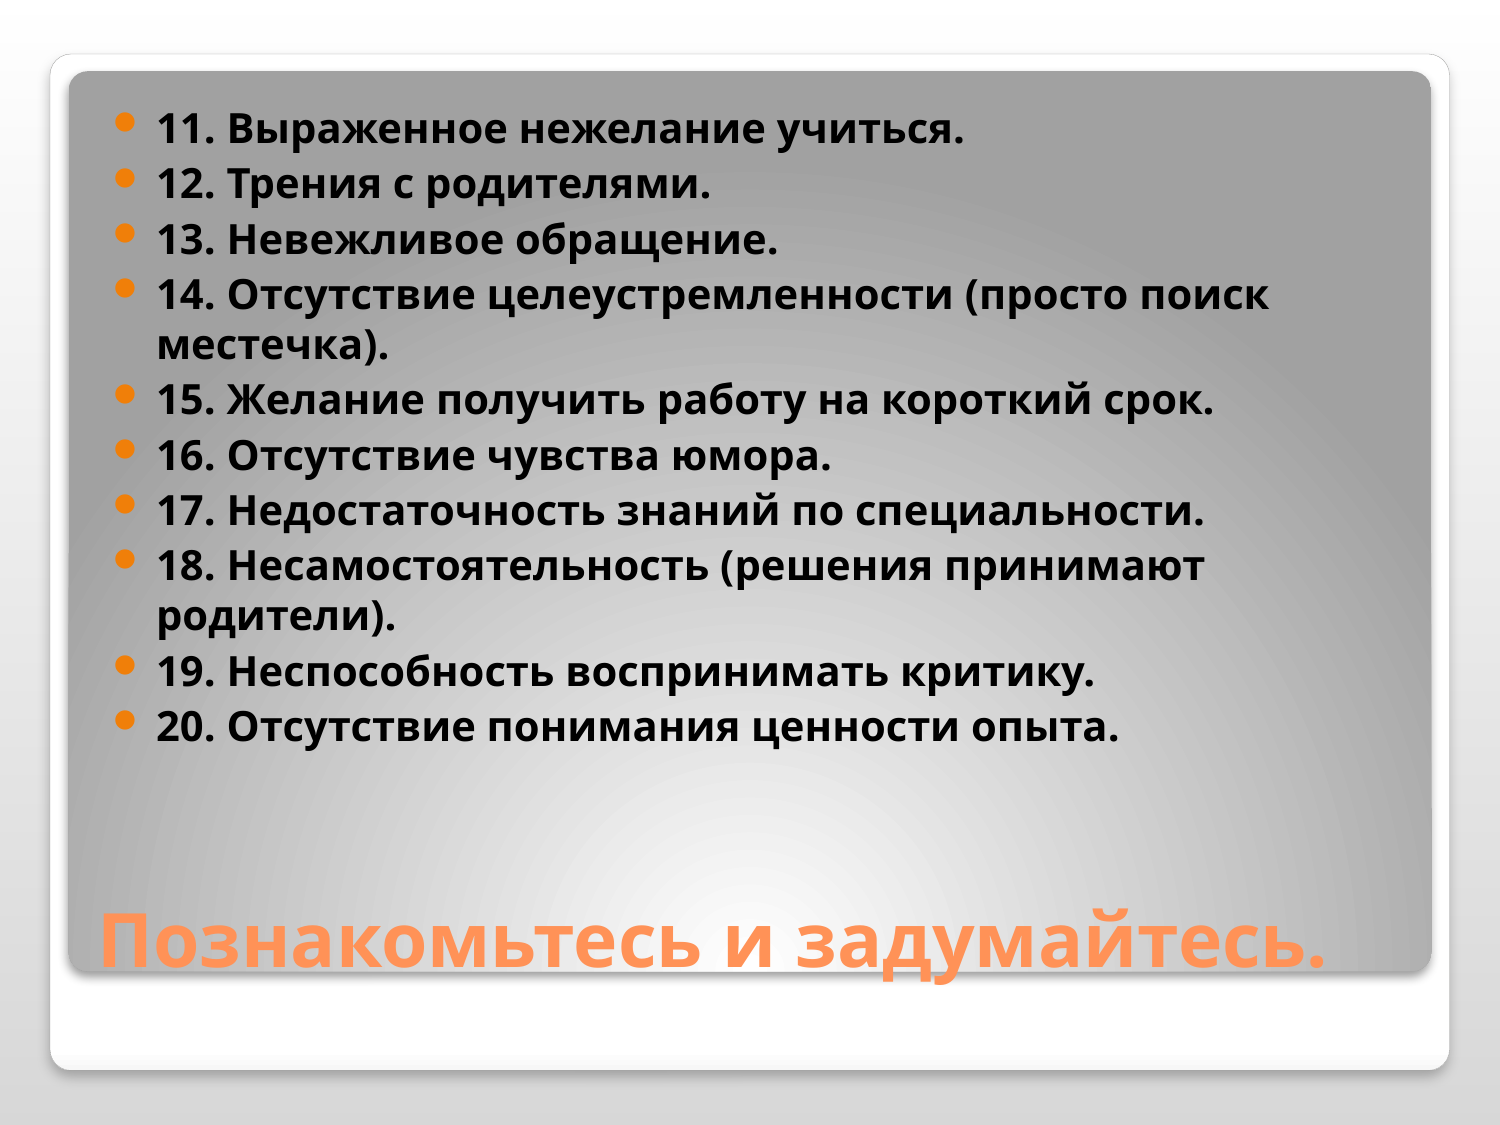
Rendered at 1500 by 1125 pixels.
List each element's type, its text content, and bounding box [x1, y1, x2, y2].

list 11. Выраженное нежелание учиться. 12. Трения с родителями. 13. Невежливое обращение. 14. Отсутствие целеустремленности (просто поиск местечка). 15. Желание получить работу на короткий срок. 16. Отсутствие чувства юмора. 17. Недостаточность знаний по специальности. 18. Несамостоятельность (решения принимают родители). 19. Неспособность воспринимать критику. 20. Отсутствие понимания ценности опыта. [82, 86, 1425, 905]
title Познакомьтесь и задумайтесь. [82, 905, 1425, 990]
